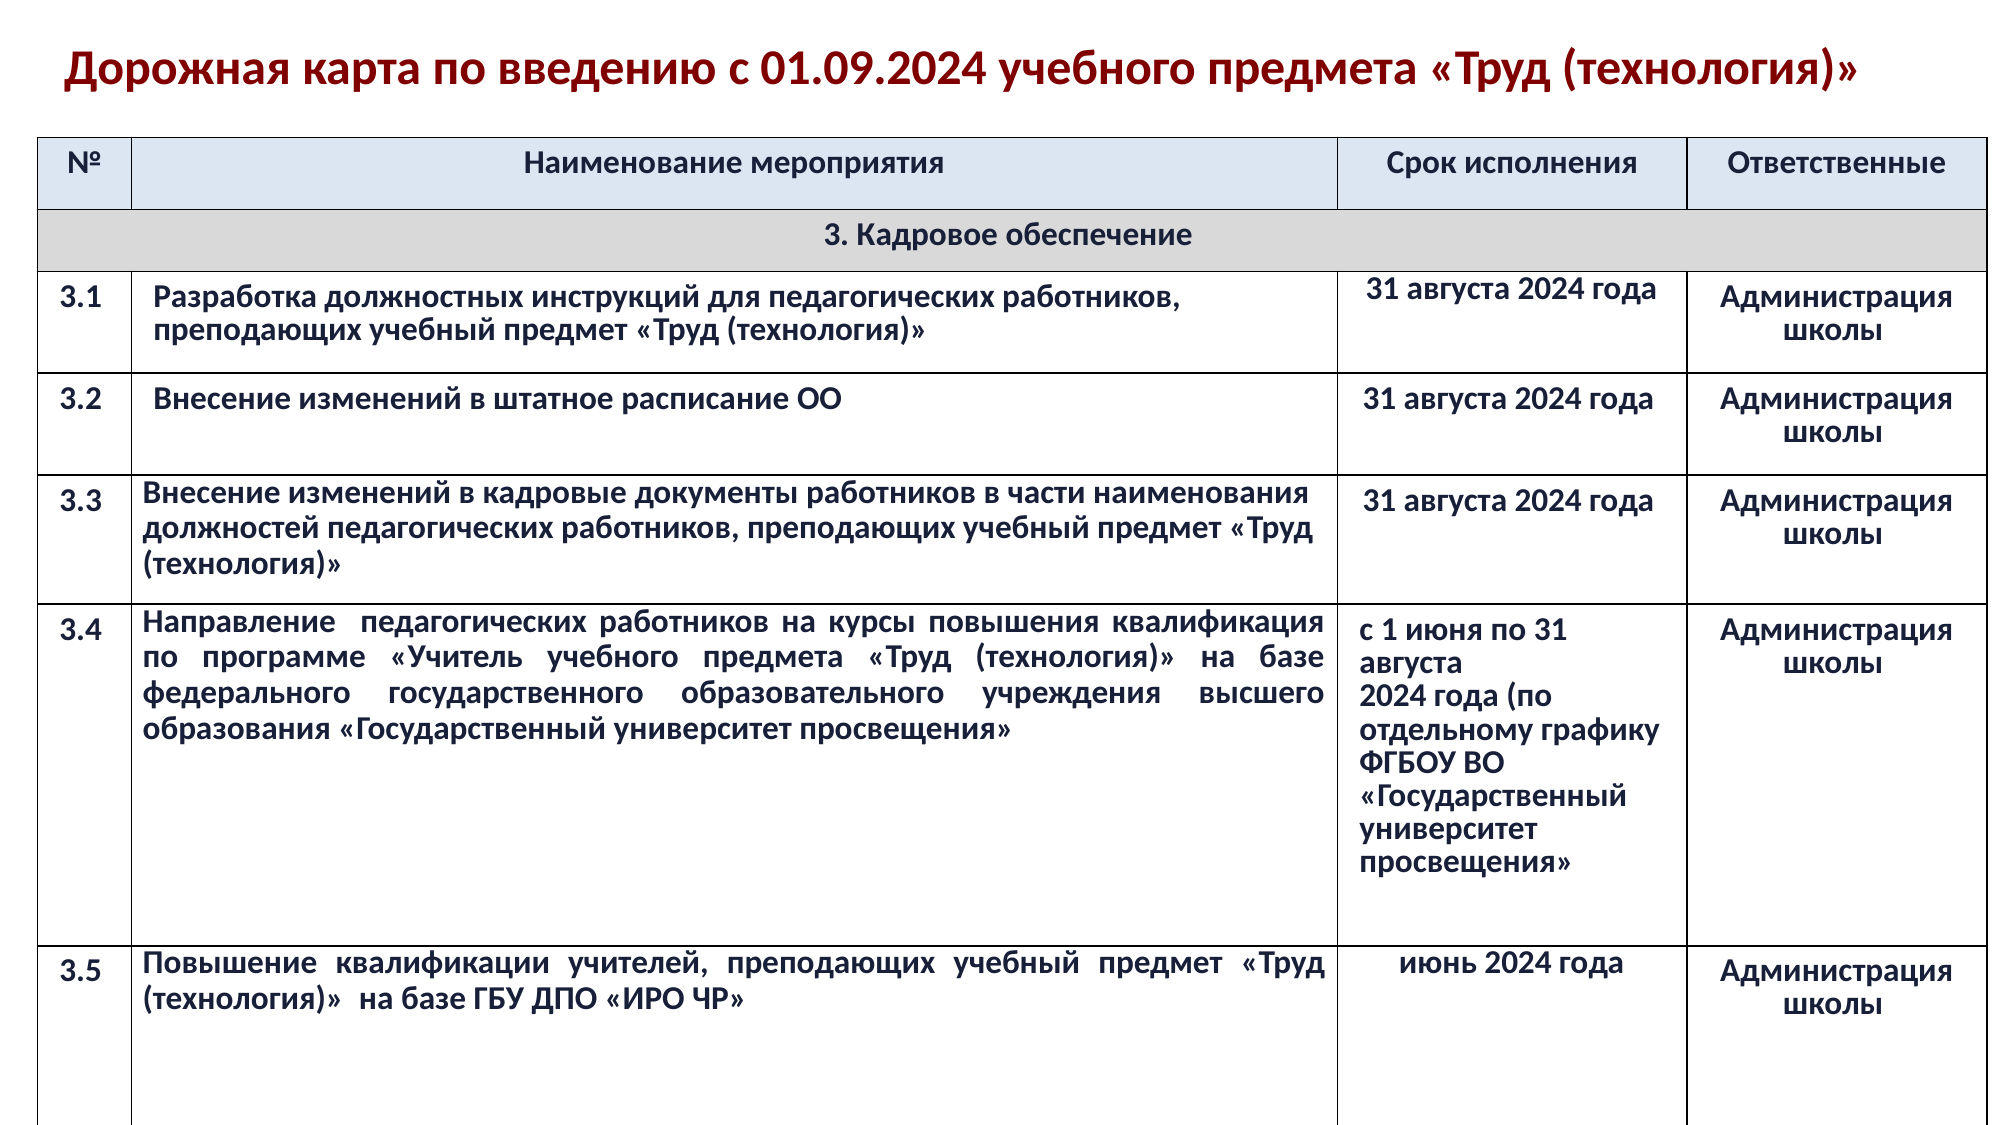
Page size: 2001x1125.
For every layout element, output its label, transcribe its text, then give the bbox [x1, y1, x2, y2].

table_header Ответственные [1688, 138, 1986, 209]
table_cell Администрация школы [1688, 476, 1986, 603]
table_cell 3.4 [38, 605, 131, 945]
table_cell июнь 2024 года [1338, 947, 1686, 1125]
table_cell 3.5 [38, 947, 131, 1125]
table_cell Администрация школы [1688, 947, 1986, 1125]
table_cell Внесение изменений в кадровые документы работников в части наименования должностей педагогических работников, преподающих учебный предмет «Труд (технология)» [132, 476, 1337, 603]
table_cell 3.2 [38, 374, 131, 474]
table_cell 31 августа 2024 года [1338, 476, 1686, 603]
table_cell с 1 июня по 31 августа 2024 года (по отдельному графику ФГБОУ ВО «Государственный университет просвещения» [1338, 605, 1686, 945]
table_cell 31 августа 2024 года [1338, 374, 1686, 474]
table_cell Направление педагогических работников на курсы повышения квалификация по программе «Учитель учебного предмета «Труд (технология)» на базе федерального государственного образовательного учреждения высшего образования «Государственный университет просвещения» [132, 605, 1337, 945]
table_cell 3.1 [38, 272, 131, 372]
title Дорожная карта по введению с 01.09.2024 учебного предмета «Труд (технология)» [62, 32, 1878, 137]
table_cell 31 августа 2024 года [1338, 272, 1686, 372]
table_cell 3. Кадровое обеспечение [38, 210, 1986, 271]
table_cell Внесение изменений в штатное расписание ОО [132, 374, 1337, 474]
table_cell Повышение квалификации учителей, преподающих учебный предмет «Труд (технология)» на базе ГБУ ДПО «ИРО ЧР» [132, 947, 1337, 1125]
table_header № [38, 138, 131, 209]
table_cell Разработка должностных инструкций для педагогических работников, преподающих учебный предмет «Труд (технология)» [132, 272, 1337, 372]
table_header Наименование мероприятия [132, 138, 1337, 209]
table_cell Администрация школы [1688, 605, 1986, 945]
table_cell 3.3 [38, 476, 131, 603]
table_cell Администрация школы [1688, 374, 1986, 474]
table_header Срок исполнения [1338, 138, 1686, 209]
table_cell Администрация школы [1688, 272, 1986, 372]
